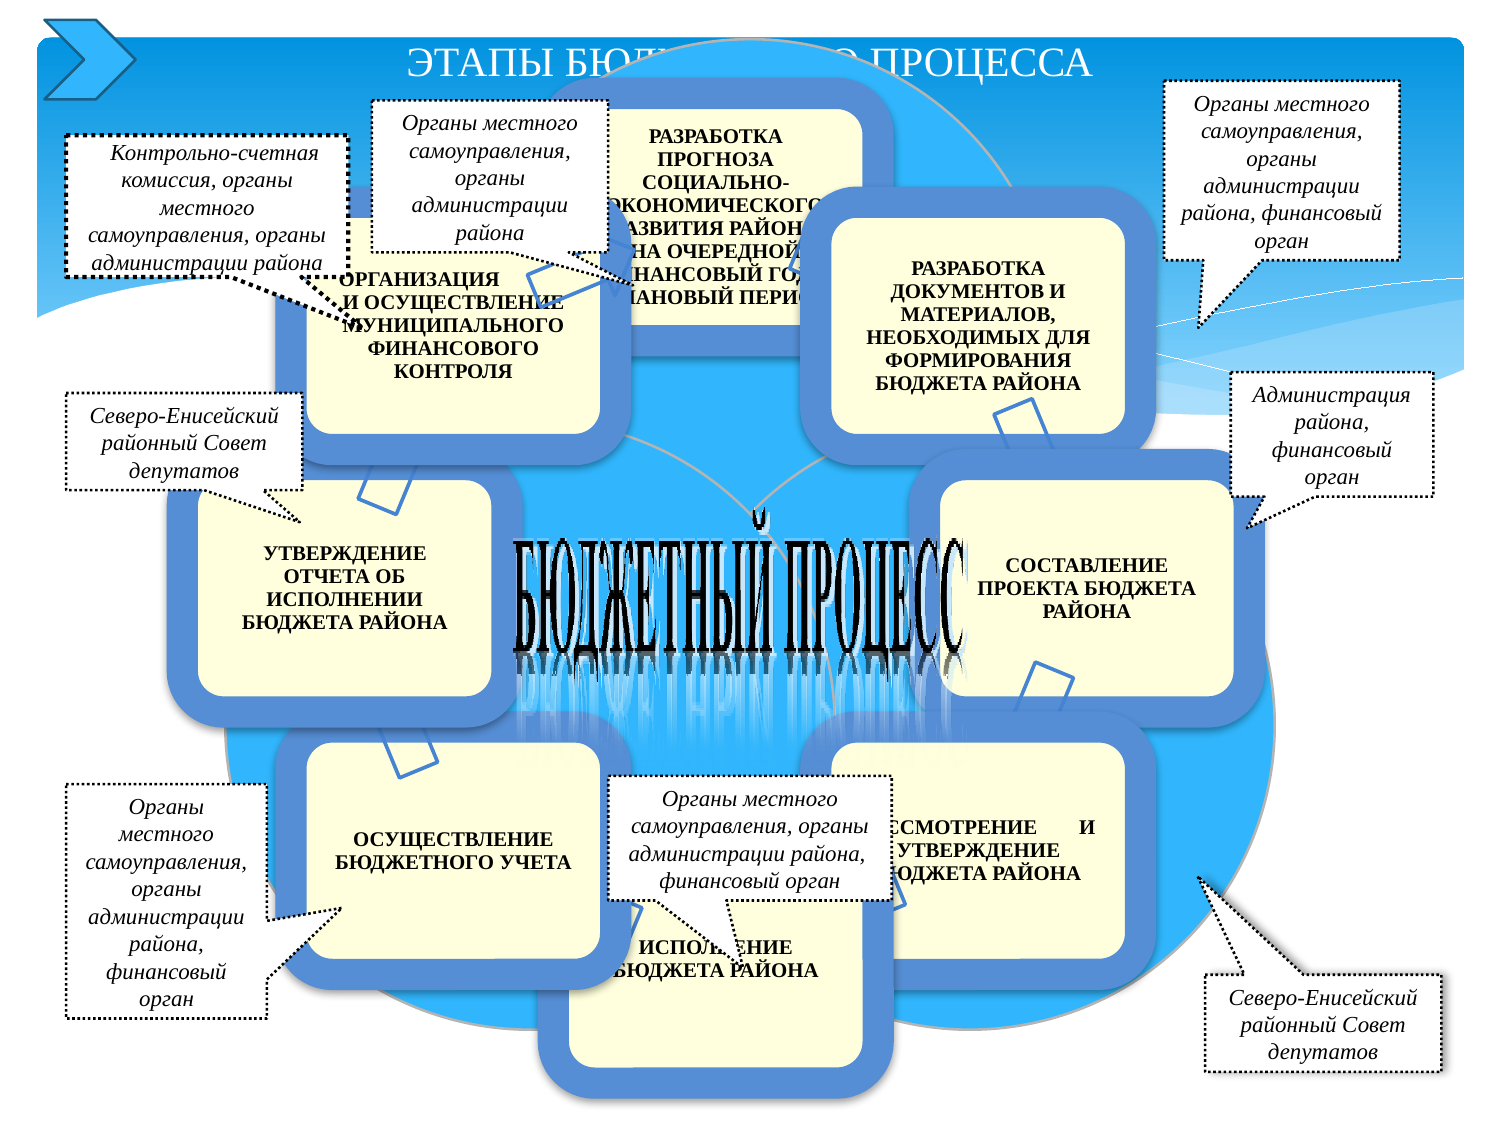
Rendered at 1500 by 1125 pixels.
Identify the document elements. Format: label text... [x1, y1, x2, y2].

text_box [52, 89, 1448, 1107]
picture [489, 441, 987, 815]
title ЭТАПЫ БЮДЖЕТНОГО ПРОЦЕССА [105, 26, 1412, 87]
text_box Органы местного самоуправления, органы администрации района, финансовый орган [1162, 79, 1401, 87]
text_box [43, 18, 137, 88]
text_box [65, 93, 1366, 1084]
